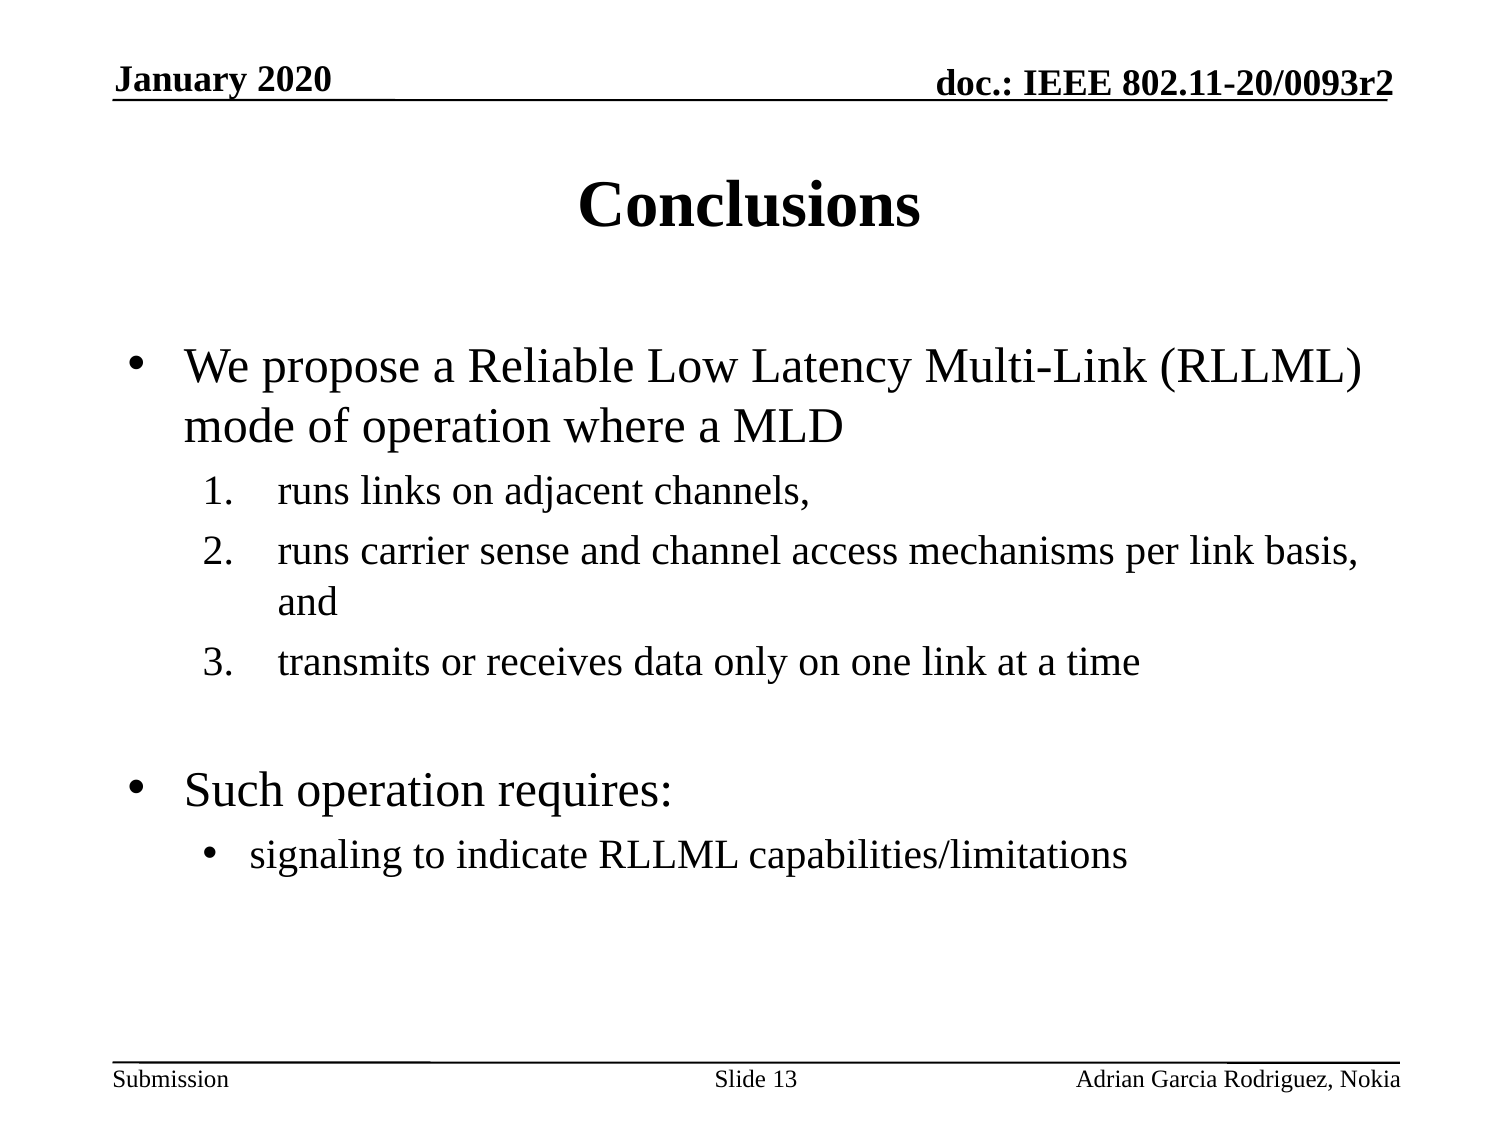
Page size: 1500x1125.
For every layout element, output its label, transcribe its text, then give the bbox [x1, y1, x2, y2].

slide_number Slide 13 [712, 1061, 800, 1123]
footer Adrian Garcia Rodriguez, Nokia [878, 1061, 1402, 1093]
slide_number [114, 54, 423, 100]
title Conclusions [112, 112, 1388, 288]
list We propose a Reliable Low Latency Multi-Link (RLLML) mode of operation where a MLD runs links on adjacent channels, runs carrier sense and channel access mechanisms per link basis, and transmits or receives data only on one link at a time Such operation requires: signaling to indicate RLLML capabilities/limitations [112, 324, 1388, 1000]
